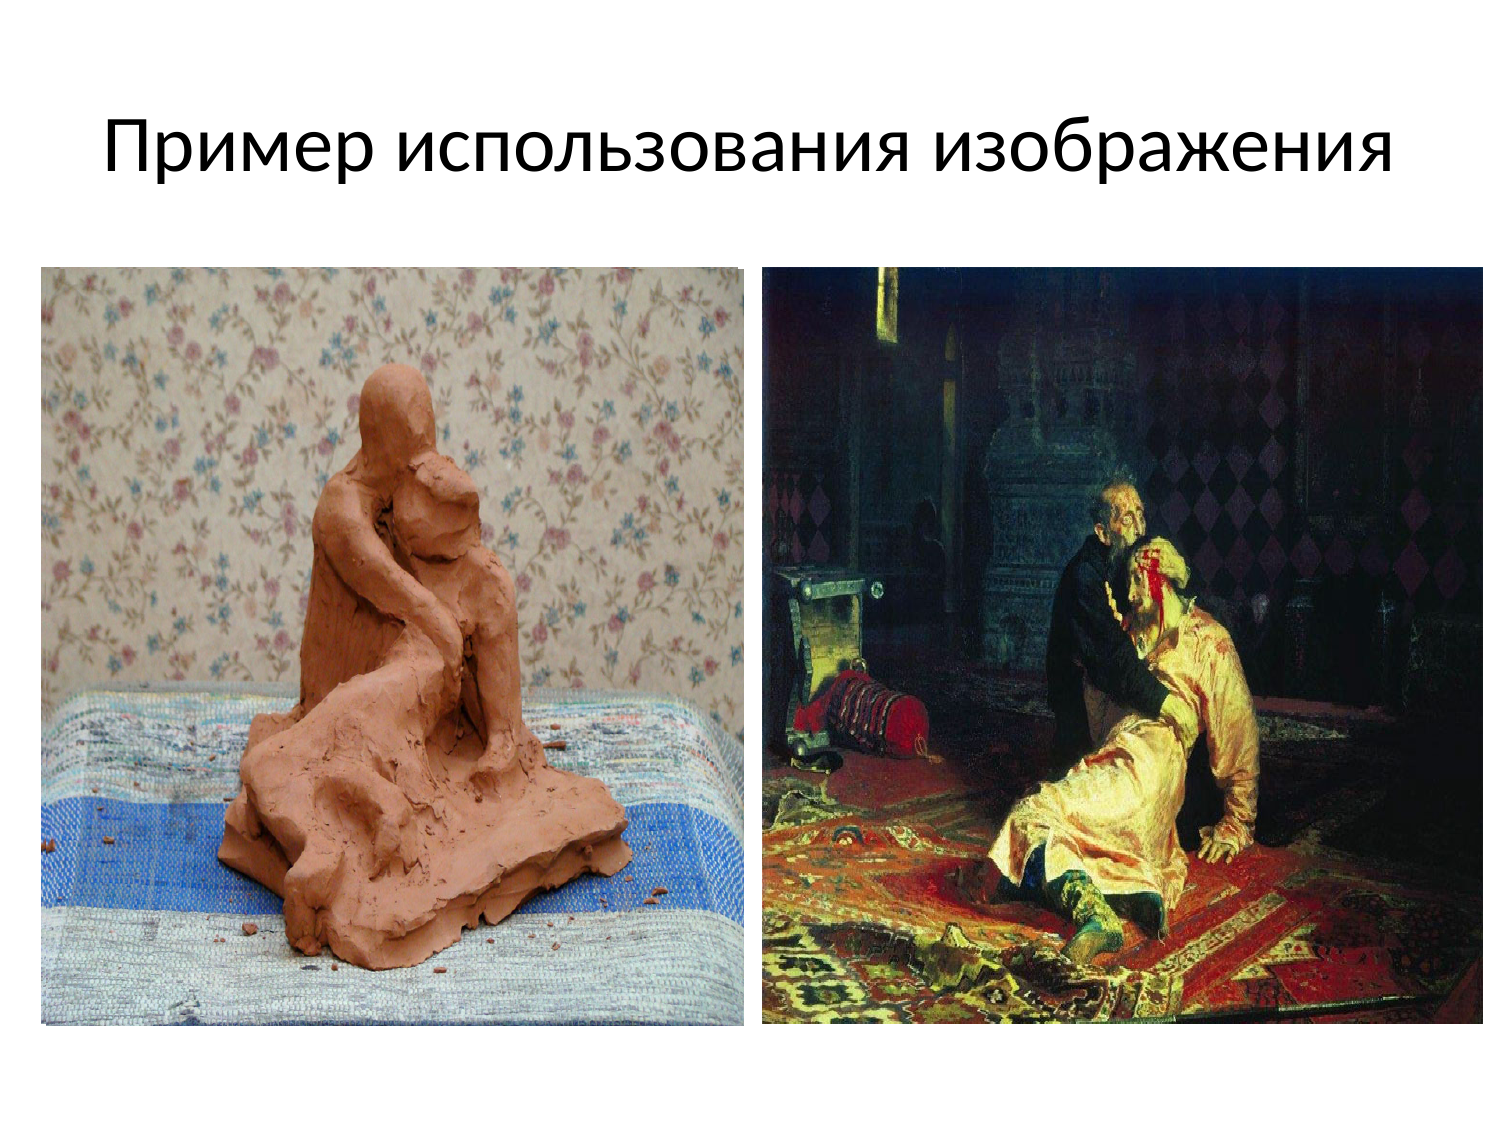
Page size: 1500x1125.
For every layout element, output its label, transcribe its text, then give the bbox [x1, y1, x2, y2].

title Пример использования изображения [75, 45, 1425, 233]
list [40, 266, 738, 1024]
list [762, 266, 1483, 1024]
picture [46, 269, 744, 1026]
